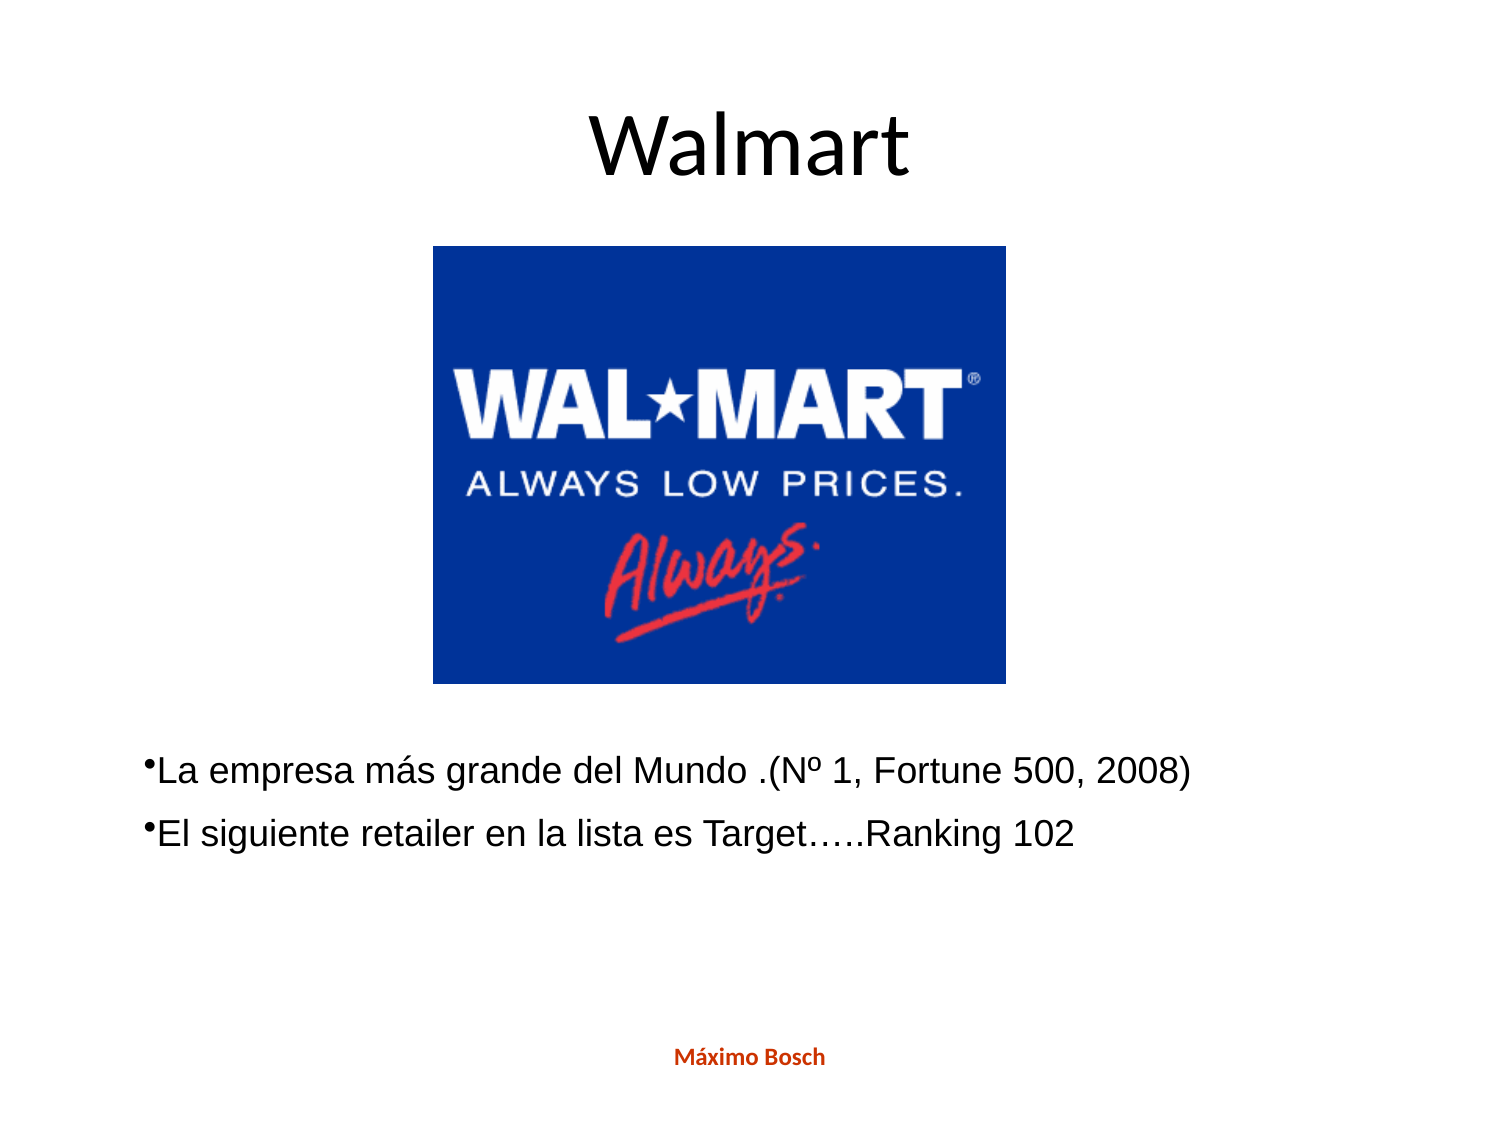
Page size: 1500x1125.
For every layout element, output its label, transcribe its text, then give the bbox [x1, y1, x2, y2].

text_box La empresa más grande del Mundo .(Nº 1, Fortune 500, 2008) El siguiente retailer en la lista es Target…..Ranking 102 [128, 738, 1334, 926]
title Walmart [75, 45, 1425, 233]
footer Máximo Bosch [512, 1042, 988, 1103]
picture [433, 245, 1006, 684]
